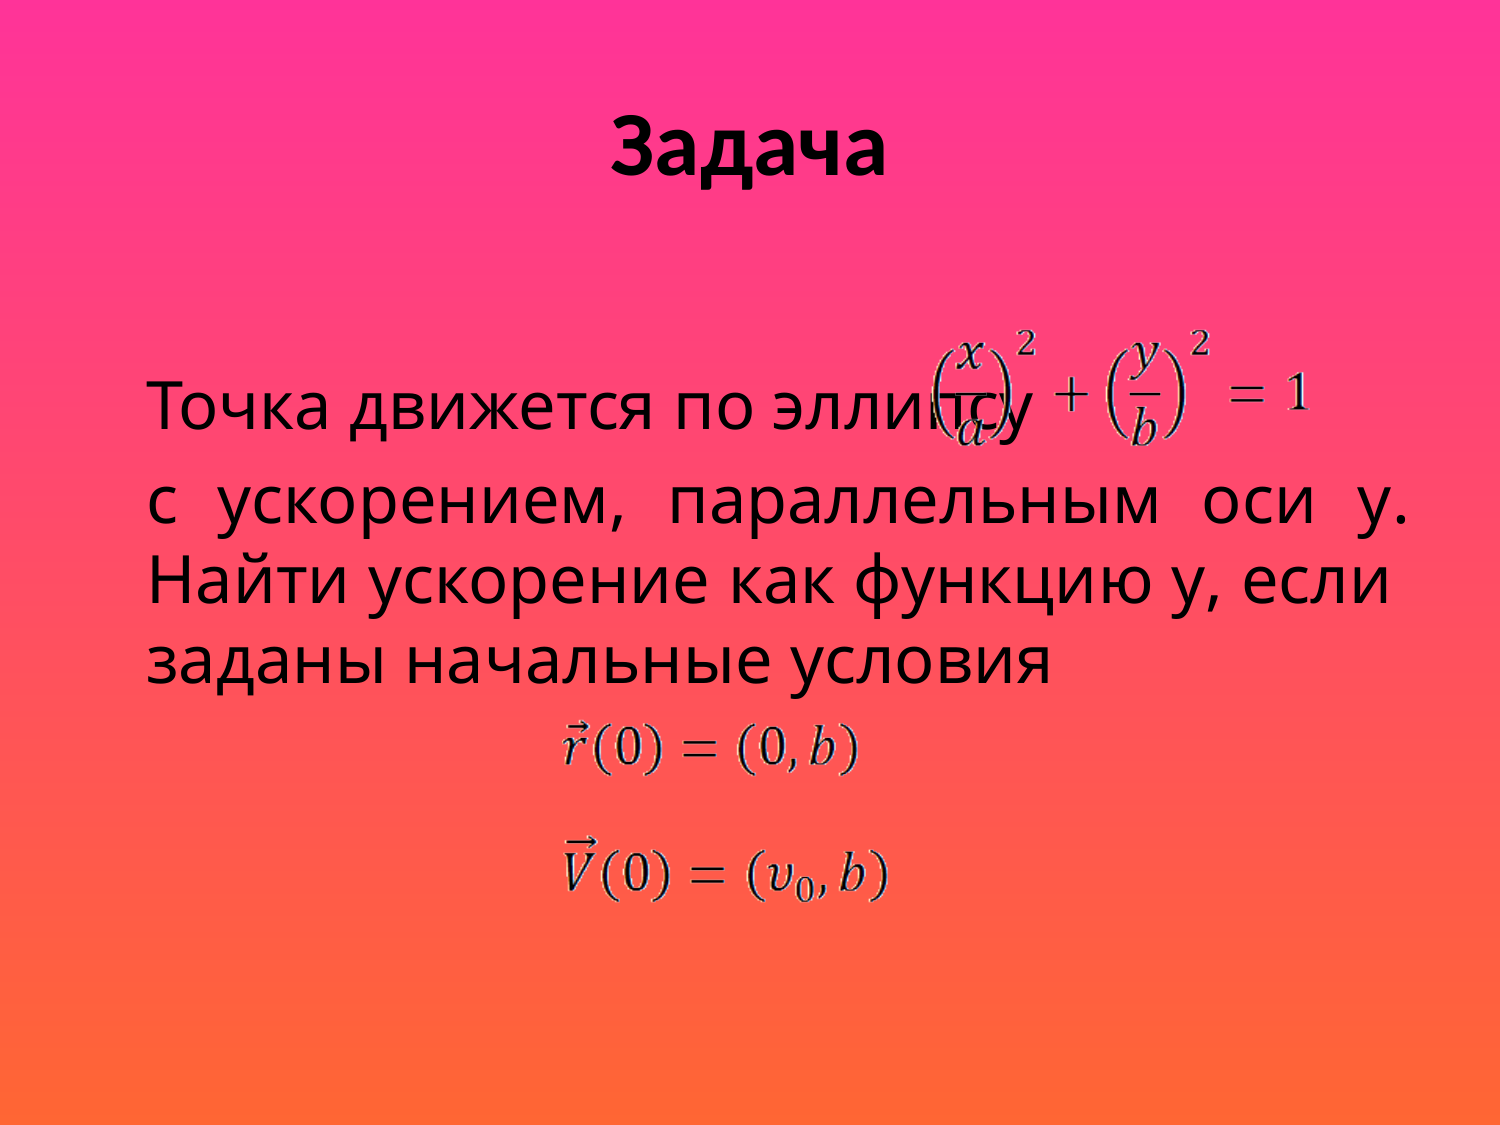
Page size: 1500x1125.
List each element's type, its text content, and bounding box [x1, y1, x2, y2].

picture [562, 831, 891, 915]
list Точка движется по эллипсу с ускорением, параллельным оси y. Найти ускорение как функцию y, если заданы начальные условия [75, 262, 1425, 1005]
title Задача [75, 45, 1425, 233]
picture [562, 714, 862, 789]
picture [929, 323, 1313, 458]
